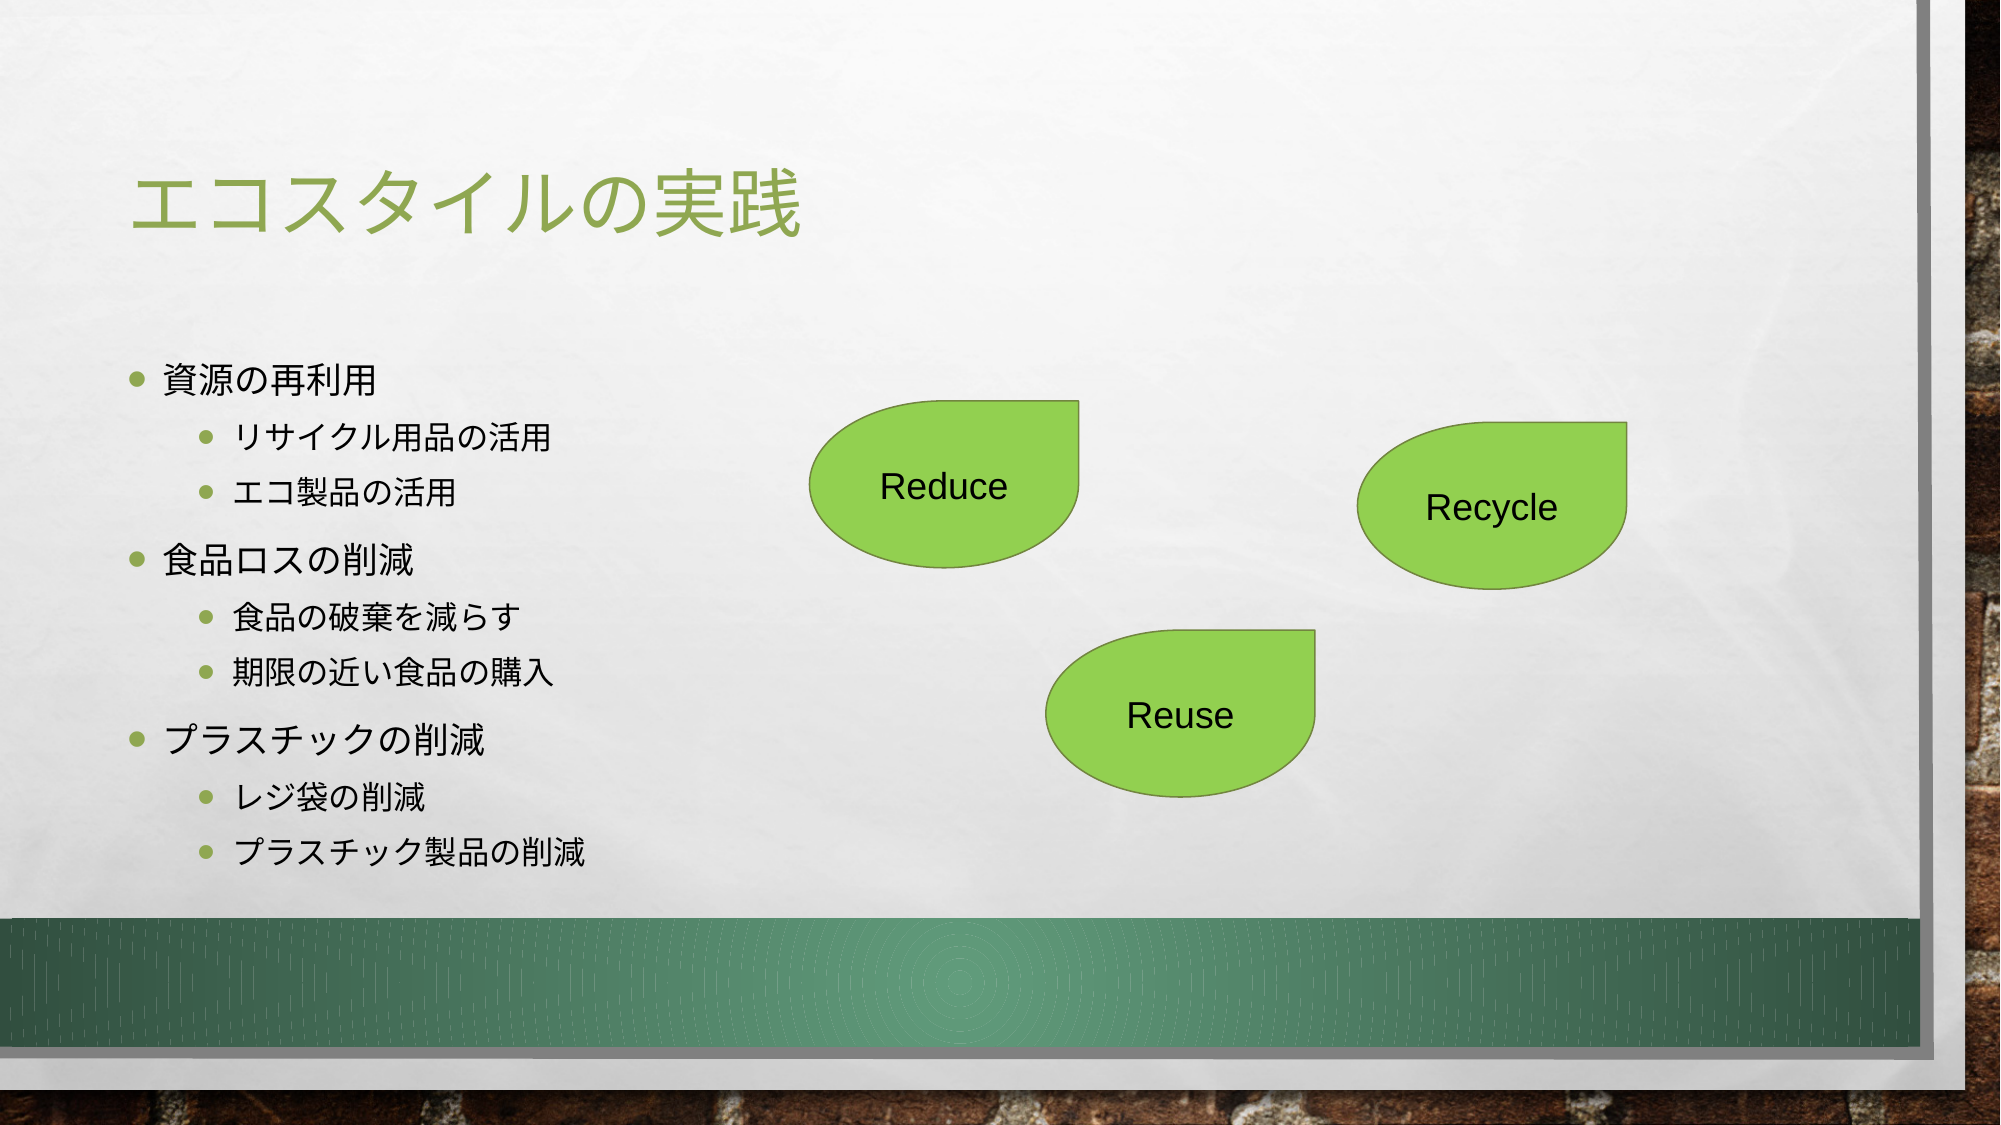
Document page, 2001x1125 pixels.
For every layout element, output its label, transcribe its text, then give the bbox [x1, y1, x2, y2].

text_box Recycle [1356, 421, 1628, 590]
title エコスタイルの実践 [112, 112, 1818, 302]
list 資源の再利用 リサイクル用品の活用 エコ製品の活用 食品ロスの削減 食品の破棄を減らす 期限の近い食品の購入 プラスチックの削減 レジ袋の削減 プラスチック製品の削減 [112, 338, 1818, 882]
picture [0, 0, 2000, 1125]
text_box Reduce [808, 400, 1080, 569]
text_box Reuse [1045, 629, 1316, 798]
